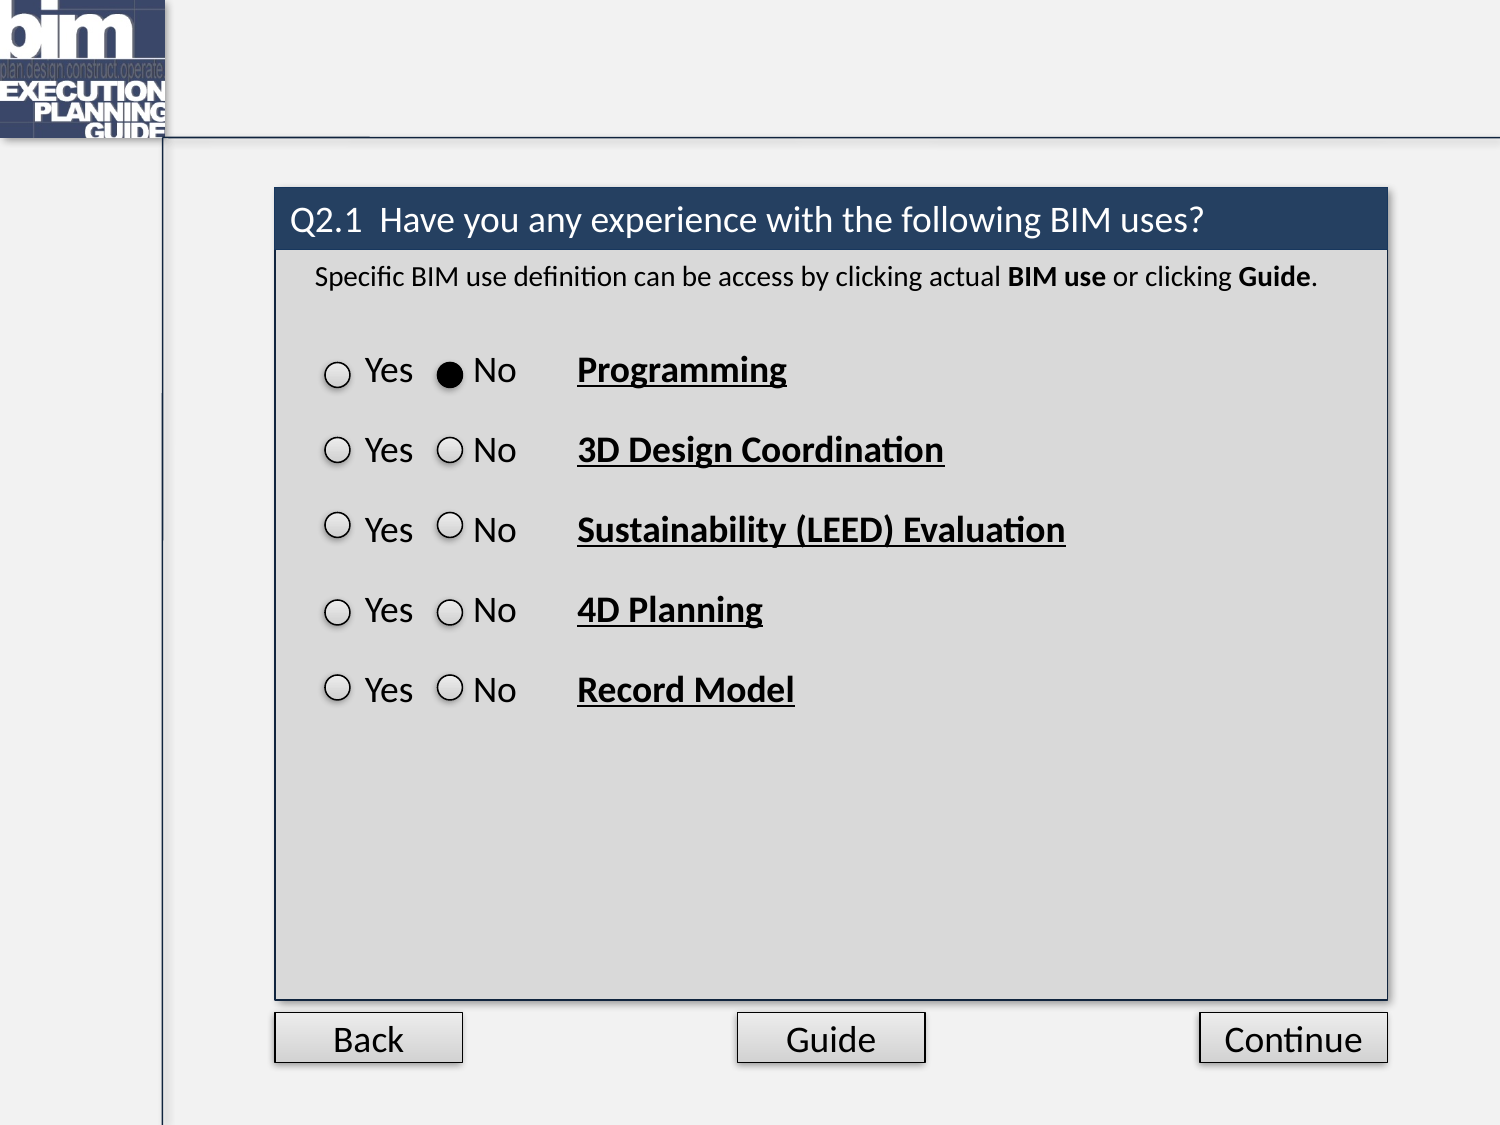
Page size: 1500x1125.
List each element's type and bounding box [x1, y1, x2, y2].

text_box [0, 185, 1413, 1002]
text_box [737, 1012, 926, 1063]
picture [0, 0, 166, 138]
text_box [1199, 1012, 1388, 1063]
text_box [274, 1012, 463, 1063]
